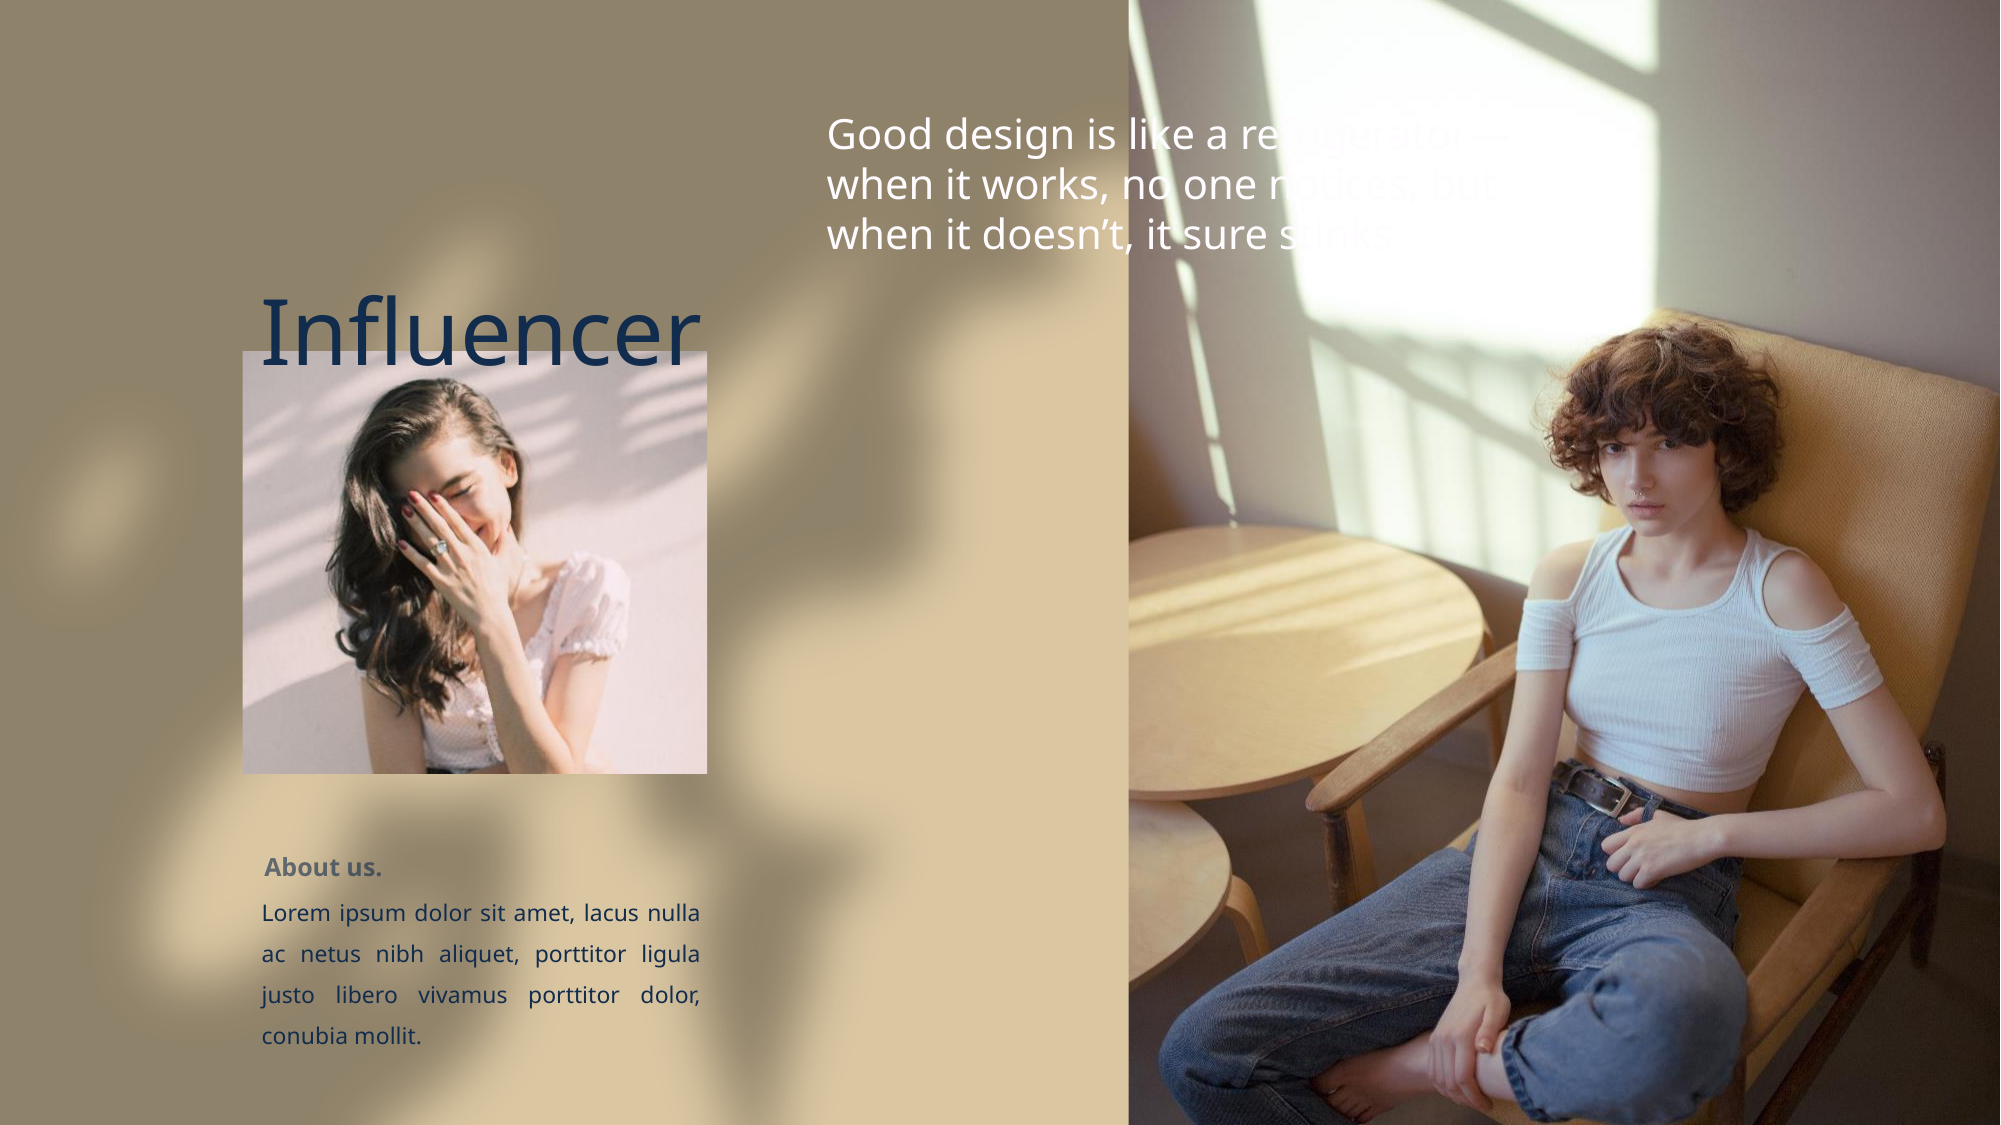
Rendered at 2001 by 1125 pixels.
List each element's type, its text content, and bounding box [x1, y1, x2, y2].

text_box Lorem ipsum dolor sit amet, lacus nulla ac netus nibh aliquet, porttitor ligula justo libero vivamus porttitor dolor, conubia mollit. [246, 877, 716, 1057]
text_box Influencer [143, 266, 820, 400]
text_box Good design is like a refrigerator—when it works, no one notices, but when it doesn’t, it sure stinks [811, 100, 1128, 265]
text_box About us. [264, 836, 728, 882]
picture [0, 0, 2000, 1125]
